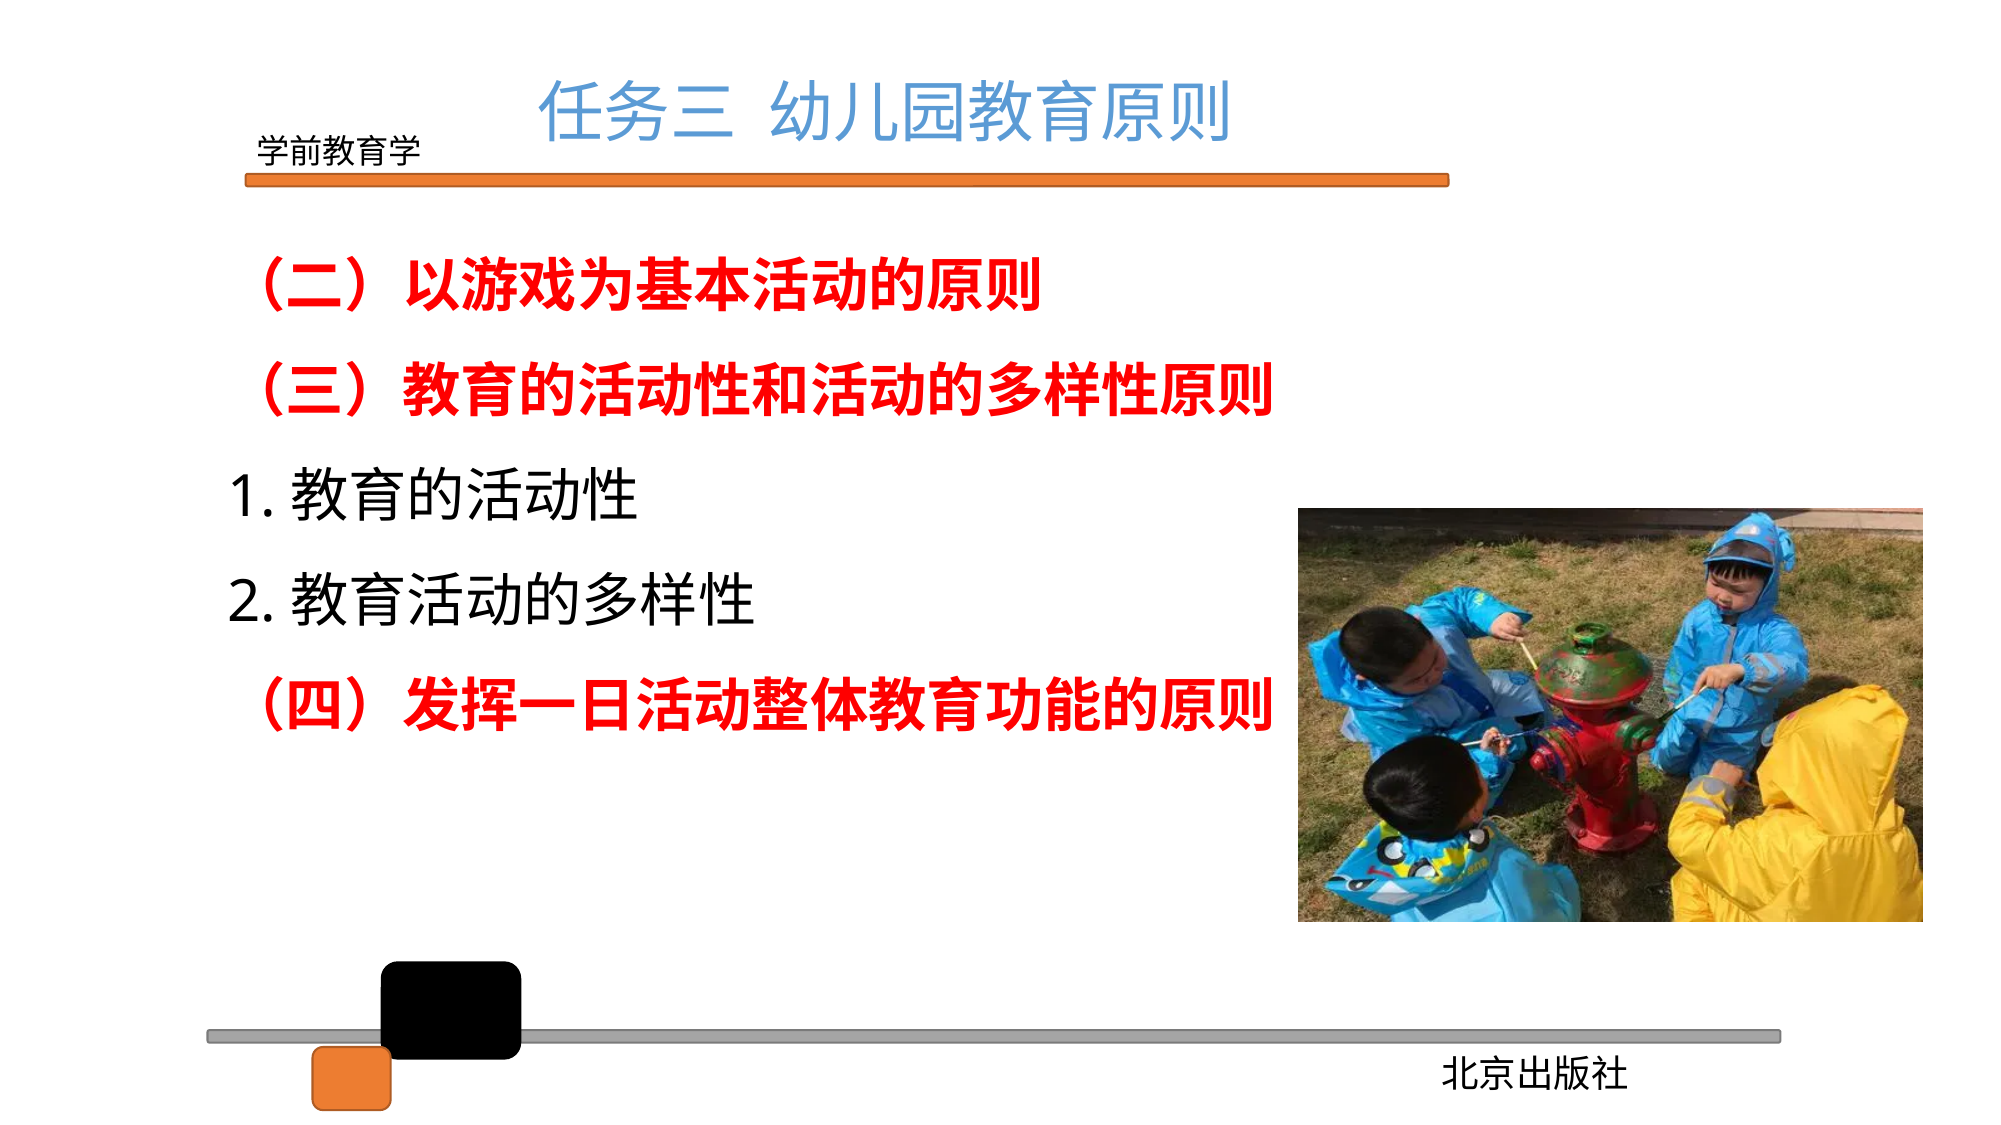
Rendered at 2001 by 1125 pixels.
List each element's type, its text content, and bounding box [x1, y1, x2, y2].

text_box 任务三 幼儿园教育原则 [522, 62, 1250, 158]
picture [1298, 508, 1923, 923]
text_box （二）以游戏为基本活动的原则 （三）教育的活动性和活动的多样性原则 1.教育的活动性 2.教育活动的多样性 （四）发挥一日活动整体教育功能的原则 [212, 205, 1787, 956]
